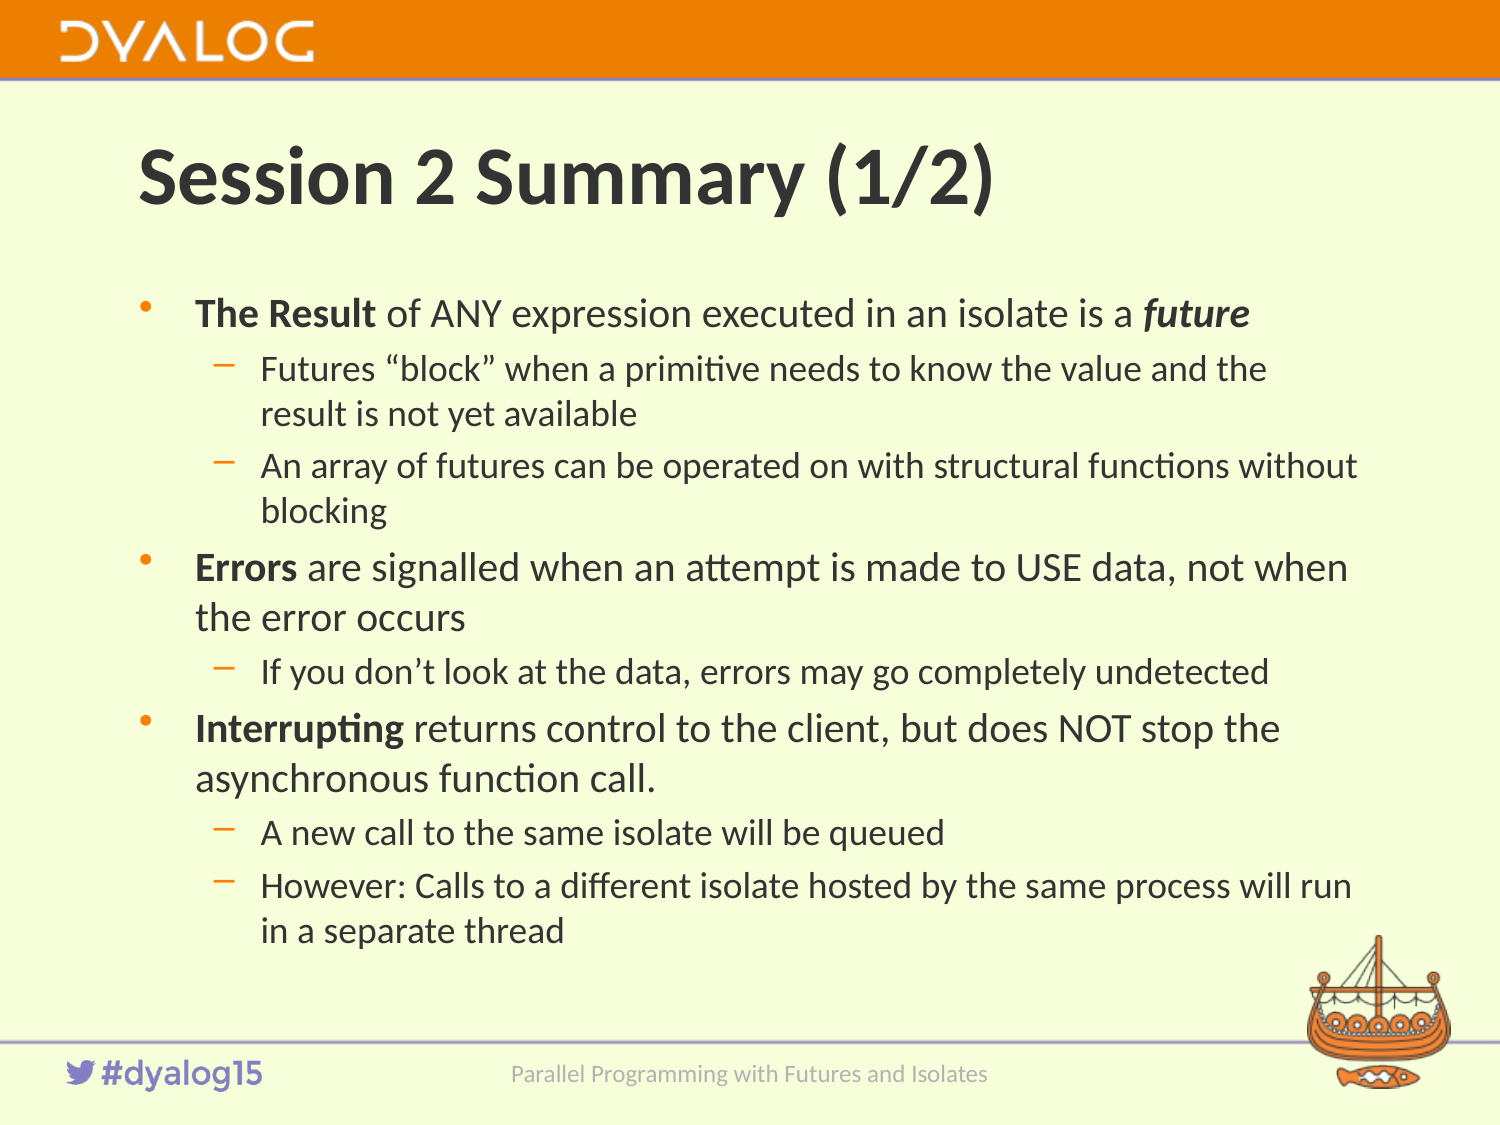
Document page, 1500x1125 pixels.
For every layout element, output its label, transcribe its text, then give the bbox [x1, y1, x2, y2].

title Session 2 Summary (1/2) [123, 113, 1376, 254]
picture [0, 0, 1500, 1125]
footer Parallel Programming with Futures and Isolates [395, 1042, 1105, 1103]
list The Result of ANY expression executed in an isolate is a future Futures “block” when a primitive needs to know the value and the result is not yet available An array of futures can be operated on with structural functions without blocking Errors are signalled when an attempt is made to USE data, not when the error occurs If you don’t look at the data, errors may go completely undetected Interrupting returns control to the client, but does NOT stop the asynchronous function call. A new call to the same isolate will be queued However: Calls to a different isolate hosted by the same process will run in a separate thread [123, 278, 1376, 988]
